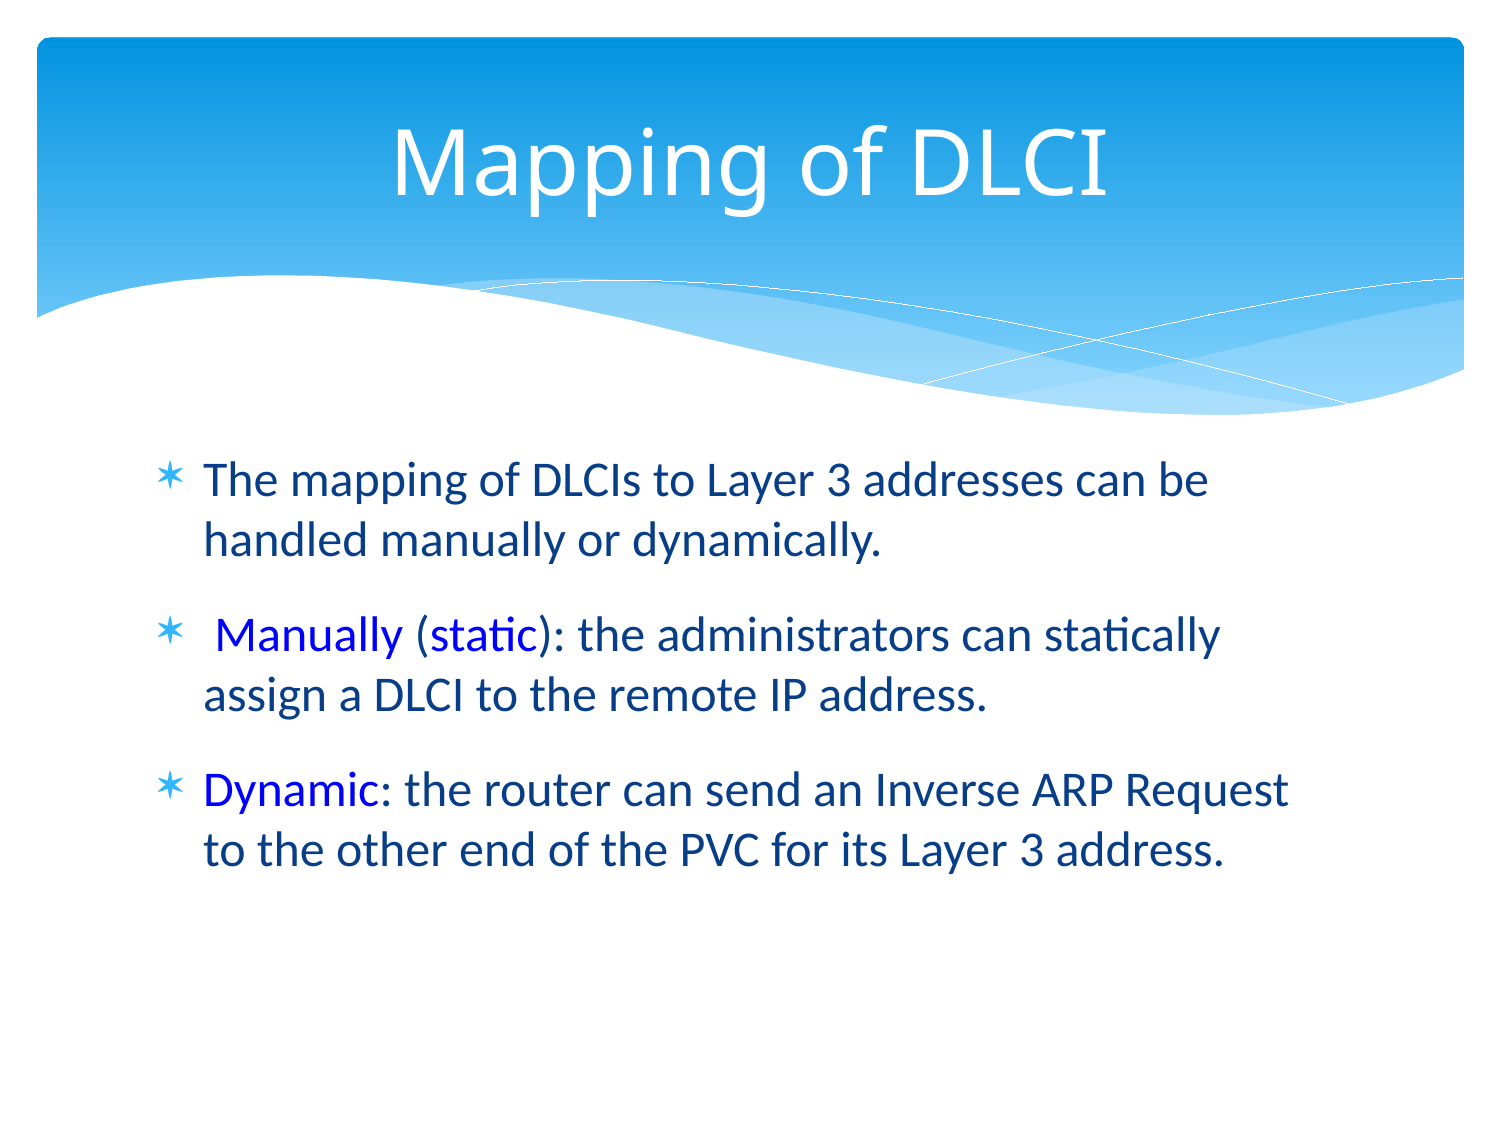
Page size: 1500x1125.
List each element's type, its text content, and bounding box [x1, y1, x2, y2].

list The mapping of DLCIs to Layer 3 addresses can be handled manually or dynamically. Manually (static): the administrators can statically assign a DLCI to the remote IP address. Dynamic: the router can send an Inverse ARP Request to the other end of the PVC for its Layer 3 address. [143, 438, 1359, 1005]
title Mapping of DLCI [75, 55, 1425, 261]
